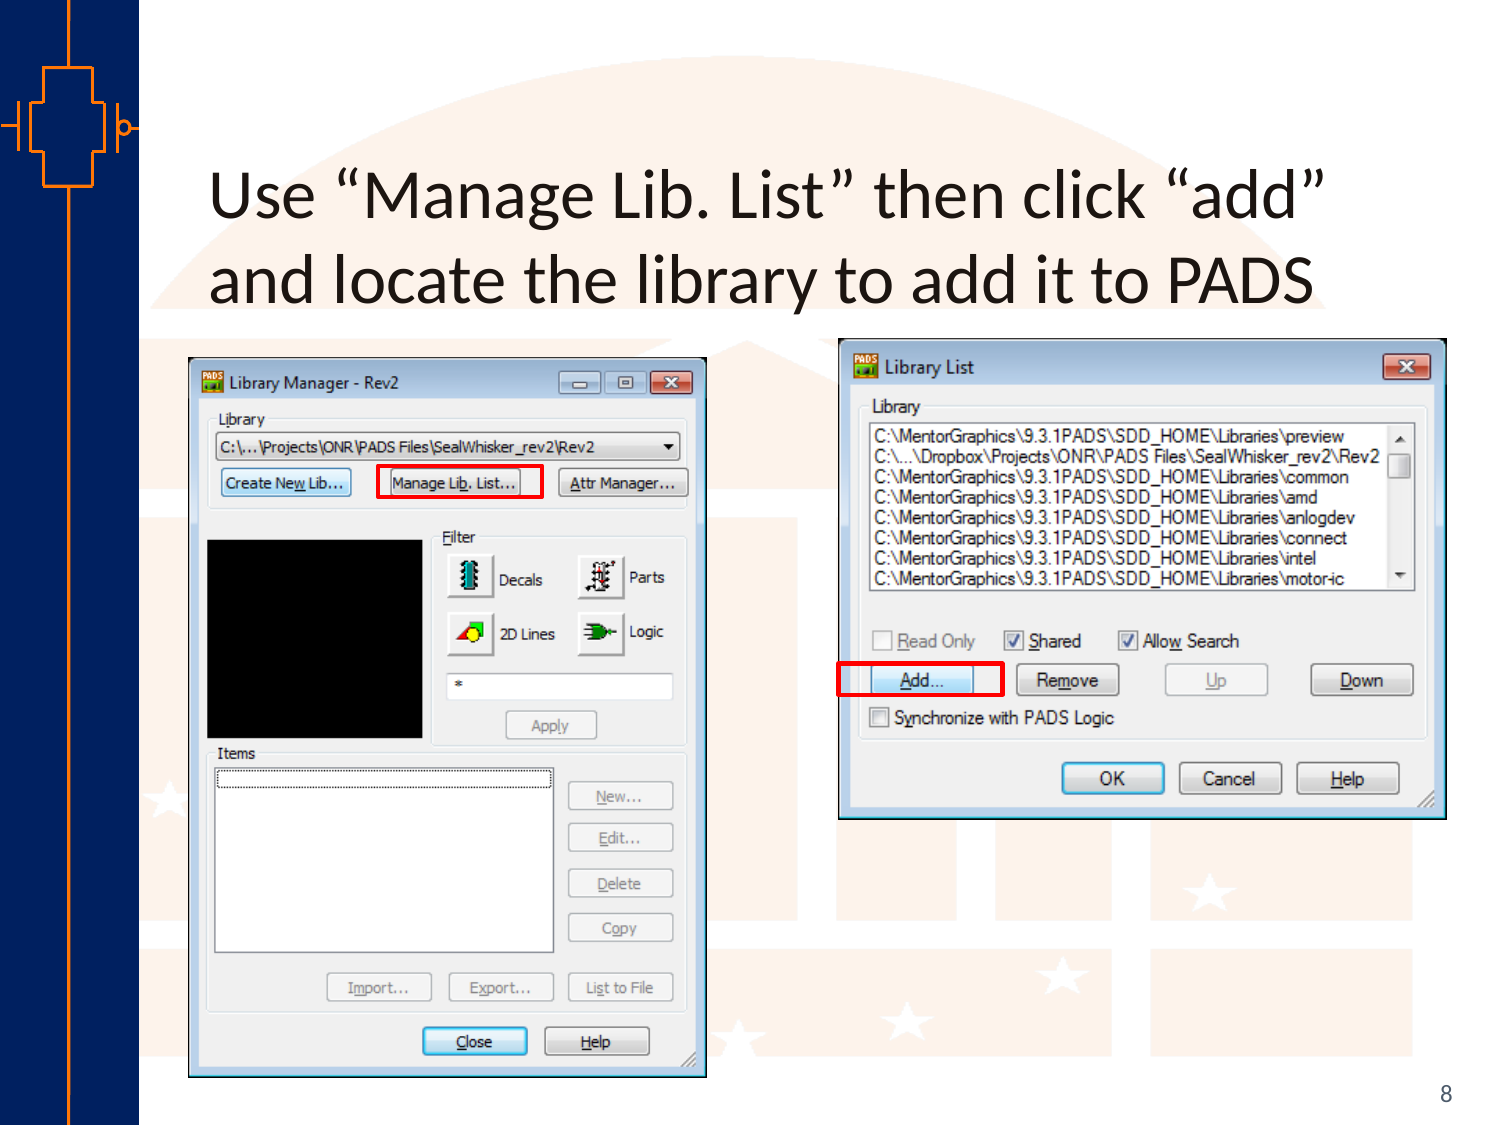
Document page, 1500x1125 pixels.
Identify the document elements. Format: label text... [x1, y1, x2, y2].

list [838, 338, 1447, 821]
slide_number 8 [1425, 1062, 1488, 1123]
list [188, 357, 707, 1078]
title Use “Manage Lib. List” then click “add” and locate the library to add it to PADS [193, 137, 1382, 325]
